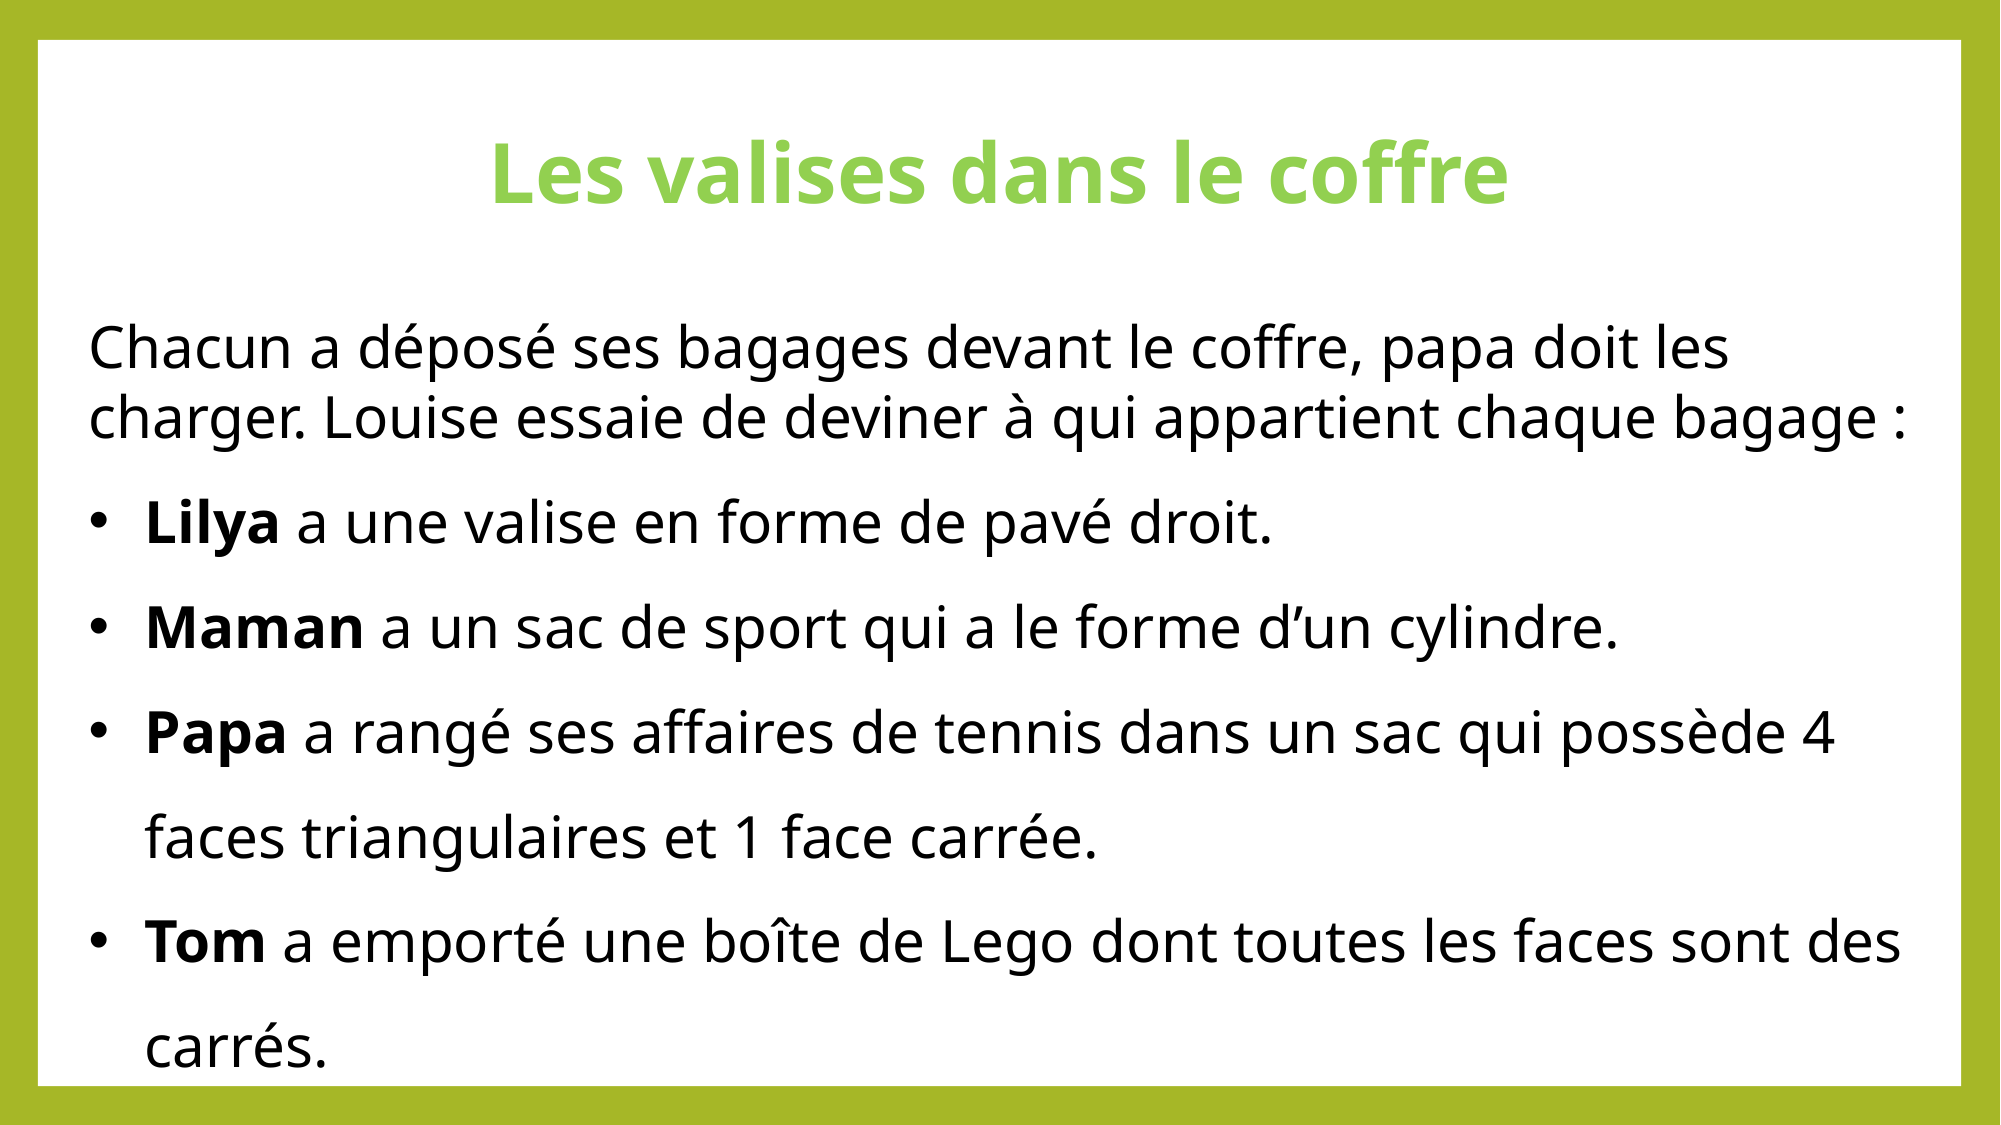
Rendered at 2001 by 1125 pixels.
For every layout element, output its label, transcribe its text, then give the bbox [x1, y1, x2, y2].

text_box Les valises dans le coffre Chacun a déposé ses bagages devant le coffre, papa doit les charger. Louise essaie de deviner à qui appartient chaque bagage : Lilya a une valise en forme de pavé droit. Maman a un sac de sport qui a le forme d’un cylindre. Papa a rangé ses affaires de tennis dans un sac qui possède 4 faces triangulaires et 1 face carrée. Tom a emporté une boîte de Lego dont toutes les faces sont des carrés. [73, 112, 1927, 1125]
